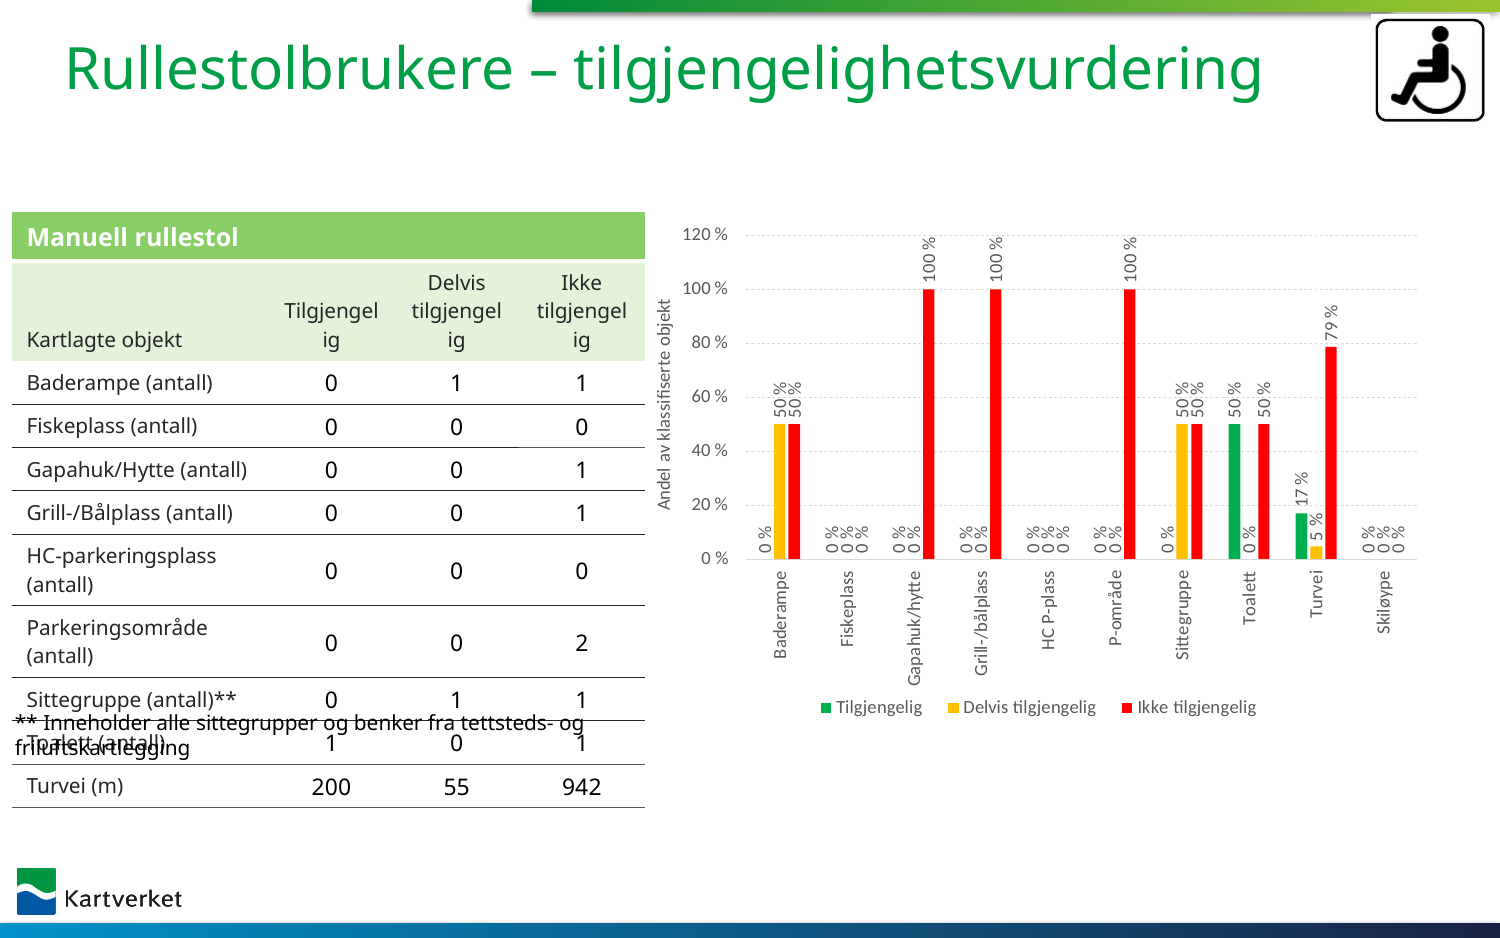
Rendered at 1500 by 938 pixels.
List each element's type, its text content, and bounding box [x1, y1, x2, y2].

table_cell 0 [394, 535, 519, 605]
table_cell 1 [394, 678, 519, 702]
table_cell Delvis tilgjengelig [394, 263, 519, 361]
picture [1371, 13, 1491, 127]
table_cell Sittegruppe (antall)** [12, 678, 269, 702]
table_cell 0 [519, 405, 638, 447]
table_cell Kartlagte objekt [12, 263, 269, 361]
table_cell 0 [269, 491, 394, 534]
table_cell 942 [519, 768, 645, 807]
table_cell Gapahuk/Hytte (antall) [12, 448, 269, 490]
table_cell HC-parkeringsplass (antall) [12, 535, 269, 605]
text_box Rullestolbrukere – tilgjengelighetsvurdering [49, 12, 1372, 109]
table_cell Ikke tilgjengelig [519, 263, 638, 361]
table_cell Turvei (m) [12, 768, 269, 807]
table_cell 0 [394, 448, 519, 490]
table_cell 0 [269, 448, 394, 490]
table_cell 0 [269, 606, 394, 677]
table_cell 0 [269, 405, 394, 447]
table_cell 1 [519, 491, 638, 534]
table_cell 1 [394, 361, 519, 404]
table_header Manuell rullestol [12, 212, 645, 259]
table_cell 55 [394, 768, 519, 807]
table_cell 0 [269, 361, 394, 404]
table_cell 2 [519, 606, 638, 677]
table_cell 200 [269, 768, 394, 807]
table_cell 0 [269, 535, 394, 605]
table_cell Baderampe (antall) [12, 361, 269, 404]
table_cell 0 [394, 491, 519, 534]
table_cell 1 [519, 361, 638, 404]
table_cell 0 [394, 405, 519, 447]
table_cell 0 [394, 606, 519, 677]
picture [643, 218, 1427, 728]
table_cell Tilgjengelig [269, 263, 394, 361]
table_cell 1 [519, 678, 638, 702]
table_cell Fiskeplass (antall) [12, 405, 269, 447]
text_box ** Inneholder alle sittegrupper og benker fra tettsteds- og friluftskartlegging [0, 702, 745, 768]
table_cell 0 [269, 678, 394, 702]
table_cell 0 [519, 535, 638, 605]
table_cell Parkeringsområde (antall) [12, 606, 269, 677]
table_cell 1 [519, 448, 638, 490]
table_cell Grill-/Bålplass (antall) [12, 491, 269, 534]
